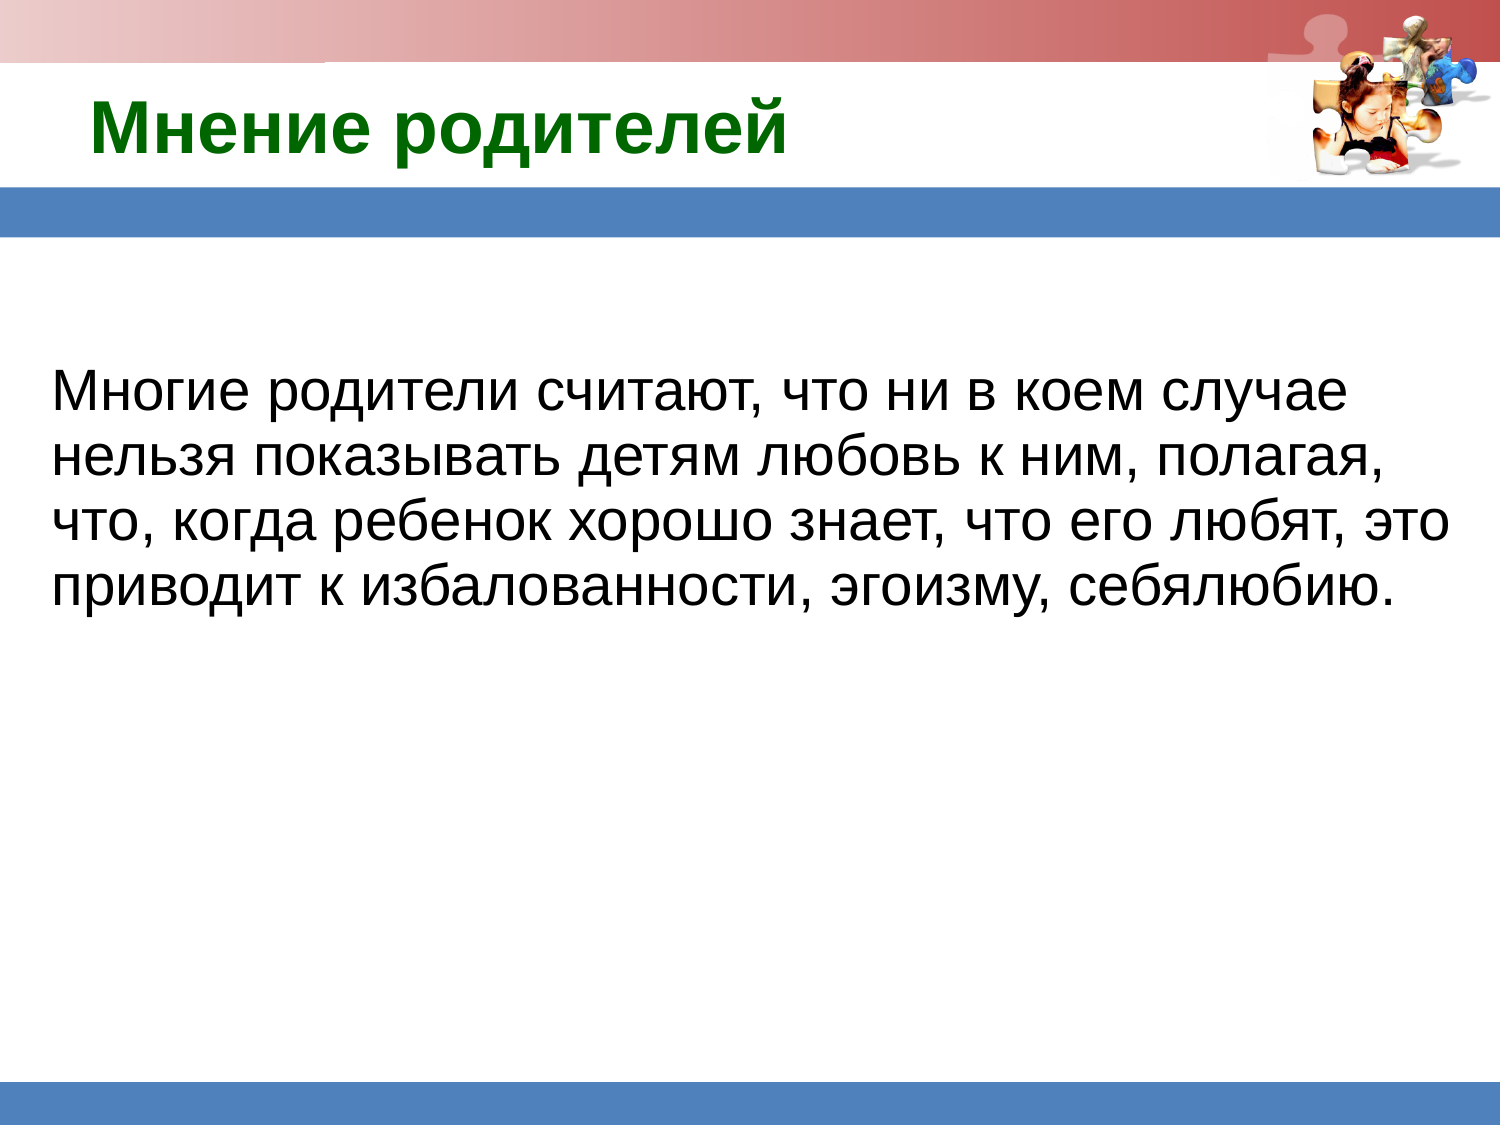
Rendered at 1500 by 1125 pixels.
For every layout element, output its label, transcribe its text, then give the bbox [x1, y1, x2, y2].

text_box [0, 1082, 1500, 1125]
text_box Мнение родителей [75, 62, 1425, 185]
table_header Многие родители считают, что ни в коем случае нельзя показывать детям любовь к ним, полагая, что, когда ребенок хорошо знает, что его любят, это приводит к избалованности, эгоизму, себялюбию. [37, 350, 1471, 625]
picture [1265, 12, 1493, 24]
picture [1265, 25, 1493, 185]
